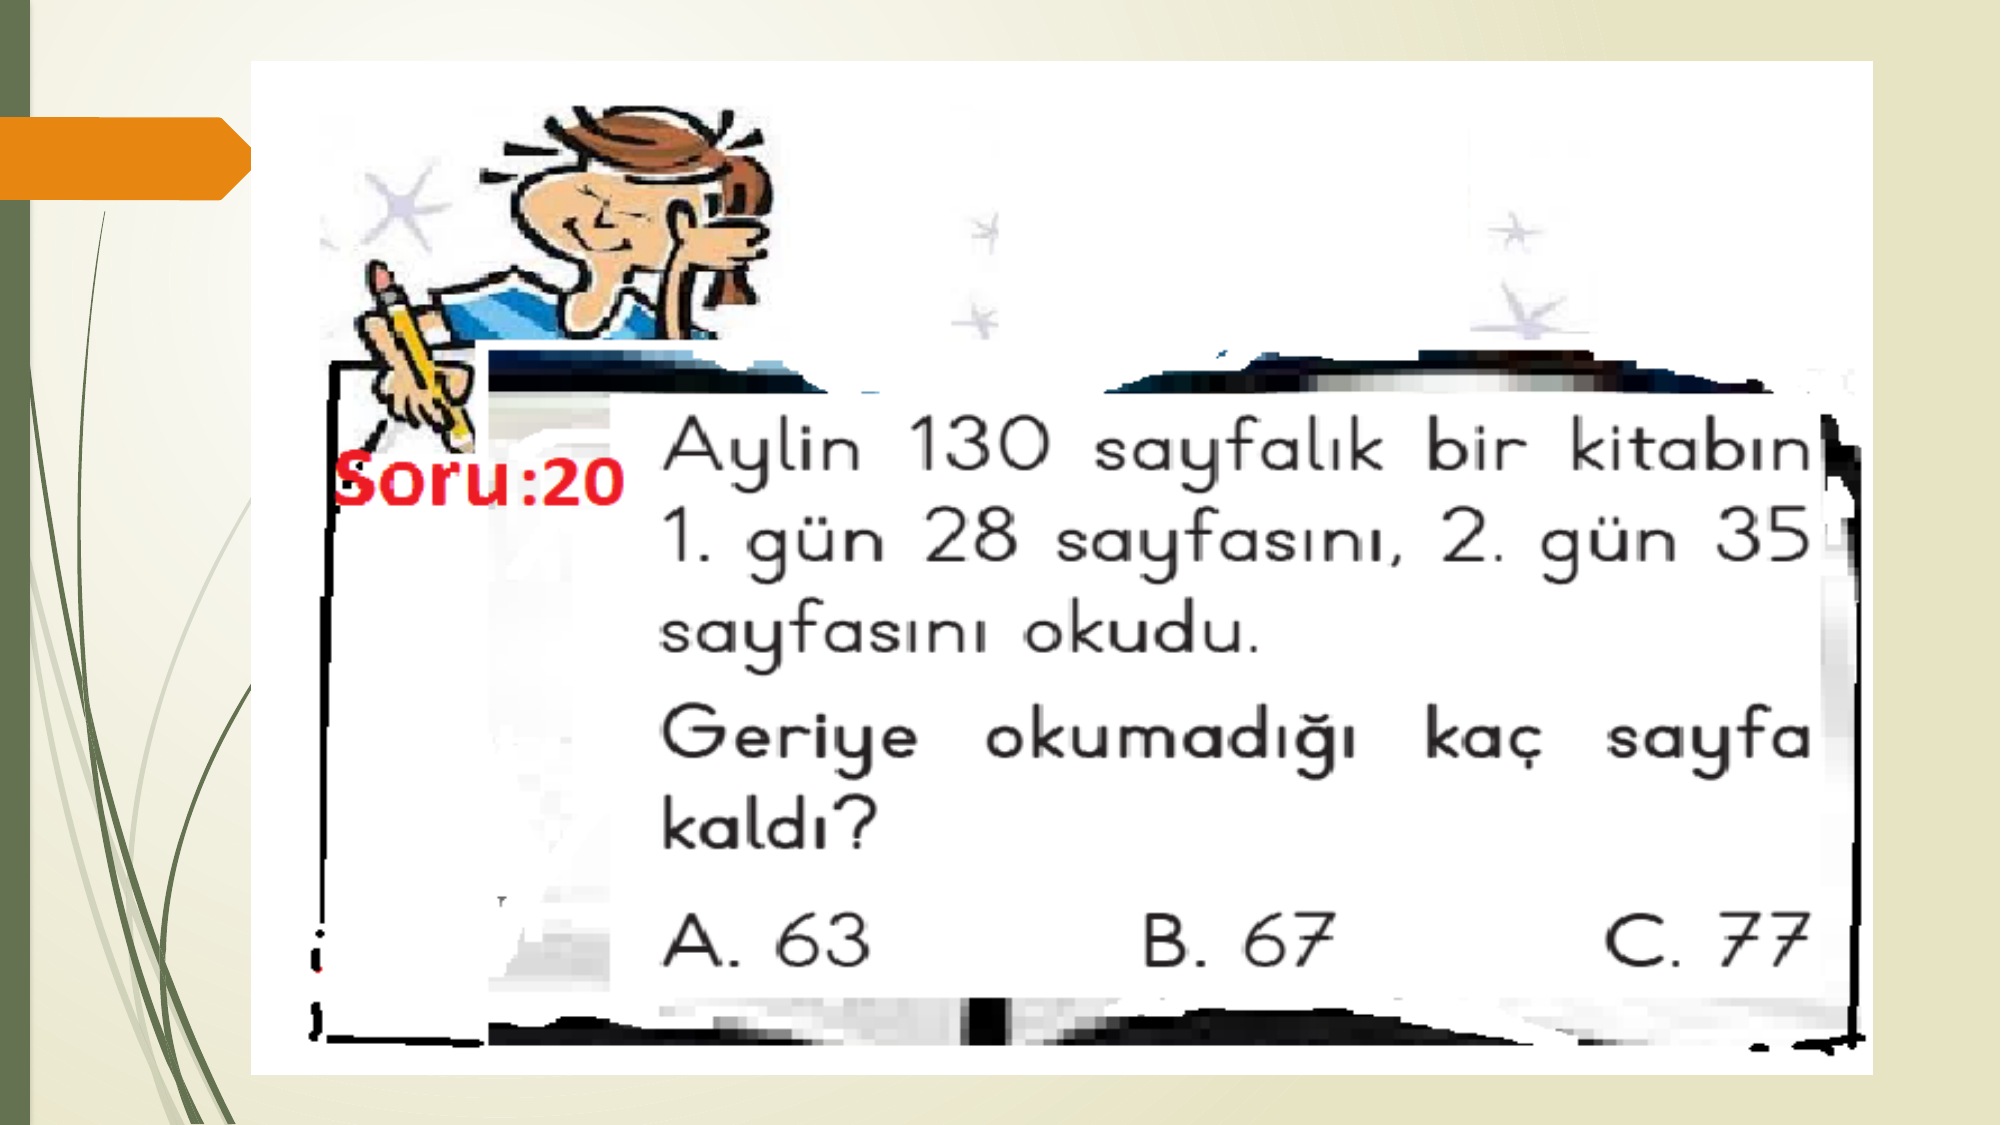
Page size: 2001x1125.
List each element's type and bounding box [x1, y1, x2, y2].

picture [251, 61, 1873, 1076]
